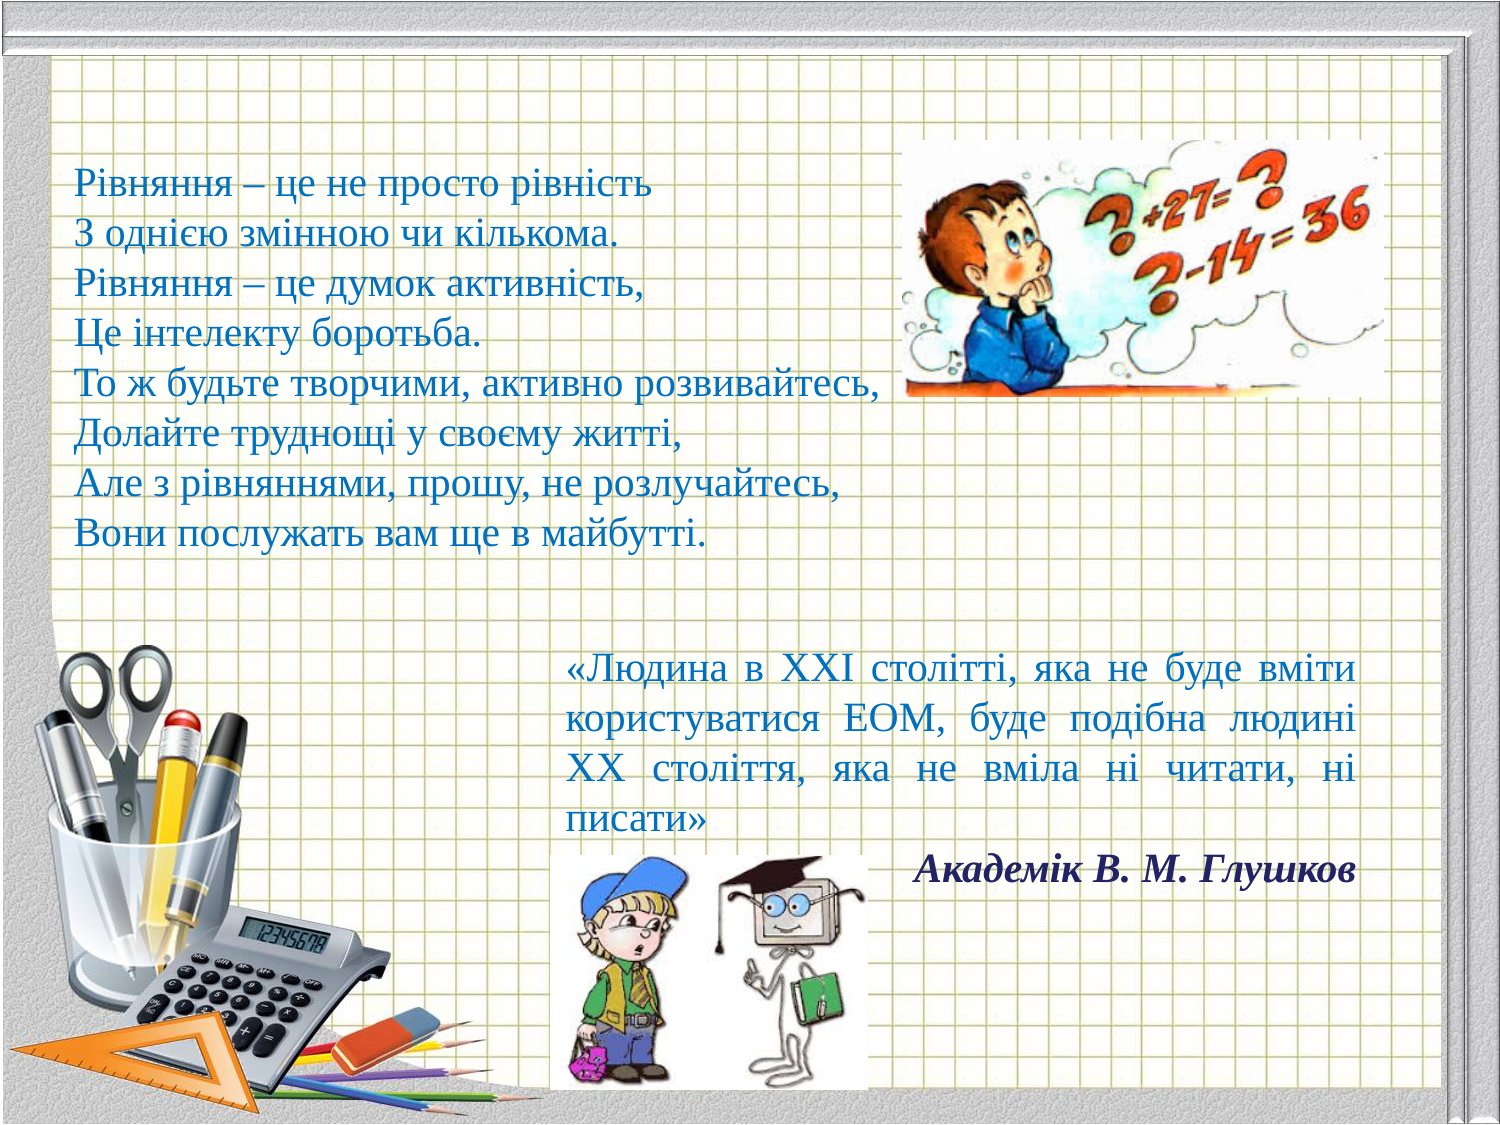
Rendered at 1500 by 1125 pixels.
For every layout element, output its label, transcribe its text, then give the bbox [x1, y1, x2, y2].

text_box «Людина в XXI столітті, яка не буде вміти користуватися ЕОМ, буде подібна людині ХХ століття, яка не вміла ні читати, ні писати» Академік В. М. Глушков [550, 632, 1372, 898]
picture [0, 0, 1500, 1125]
text_box Рівняння – це не просто рівність З однією змінною чи кількома. Рівняння – це думок активність, Це інтелекту боротьба. То ж будьте творчими, активно розвивайтесь, Долайте труднощі у своєму житті, Але з рівняннями, прошу, не розлучайтесь, Вони послужать вам ще в майбутті. [58, 147, 961, 563]
